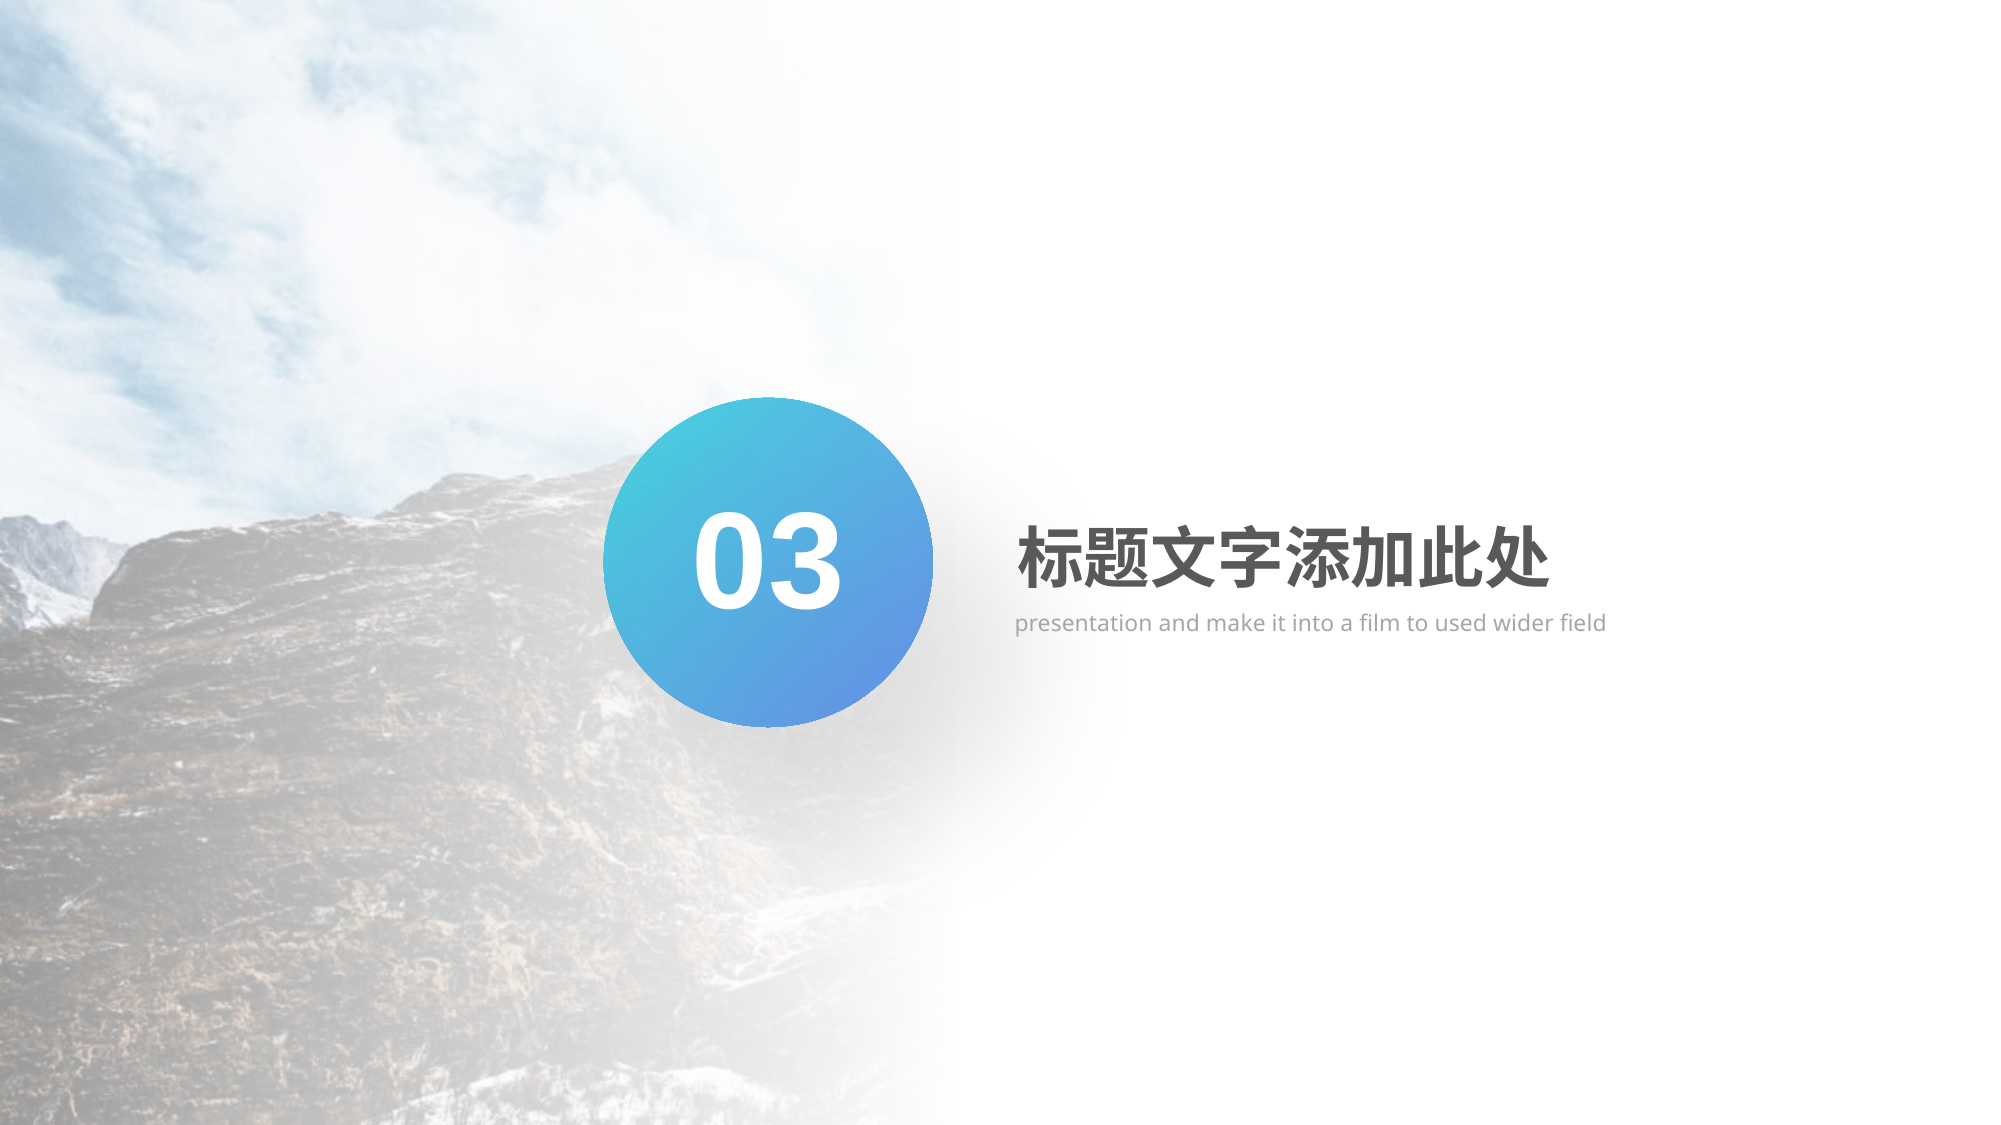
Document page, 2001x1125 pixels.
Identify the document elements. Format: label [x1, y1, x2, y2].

text_box [999, 508, 1635, 643]
text_box [536, 397, 1000, 728]
text_box [0, 0, 2000, 1125]
